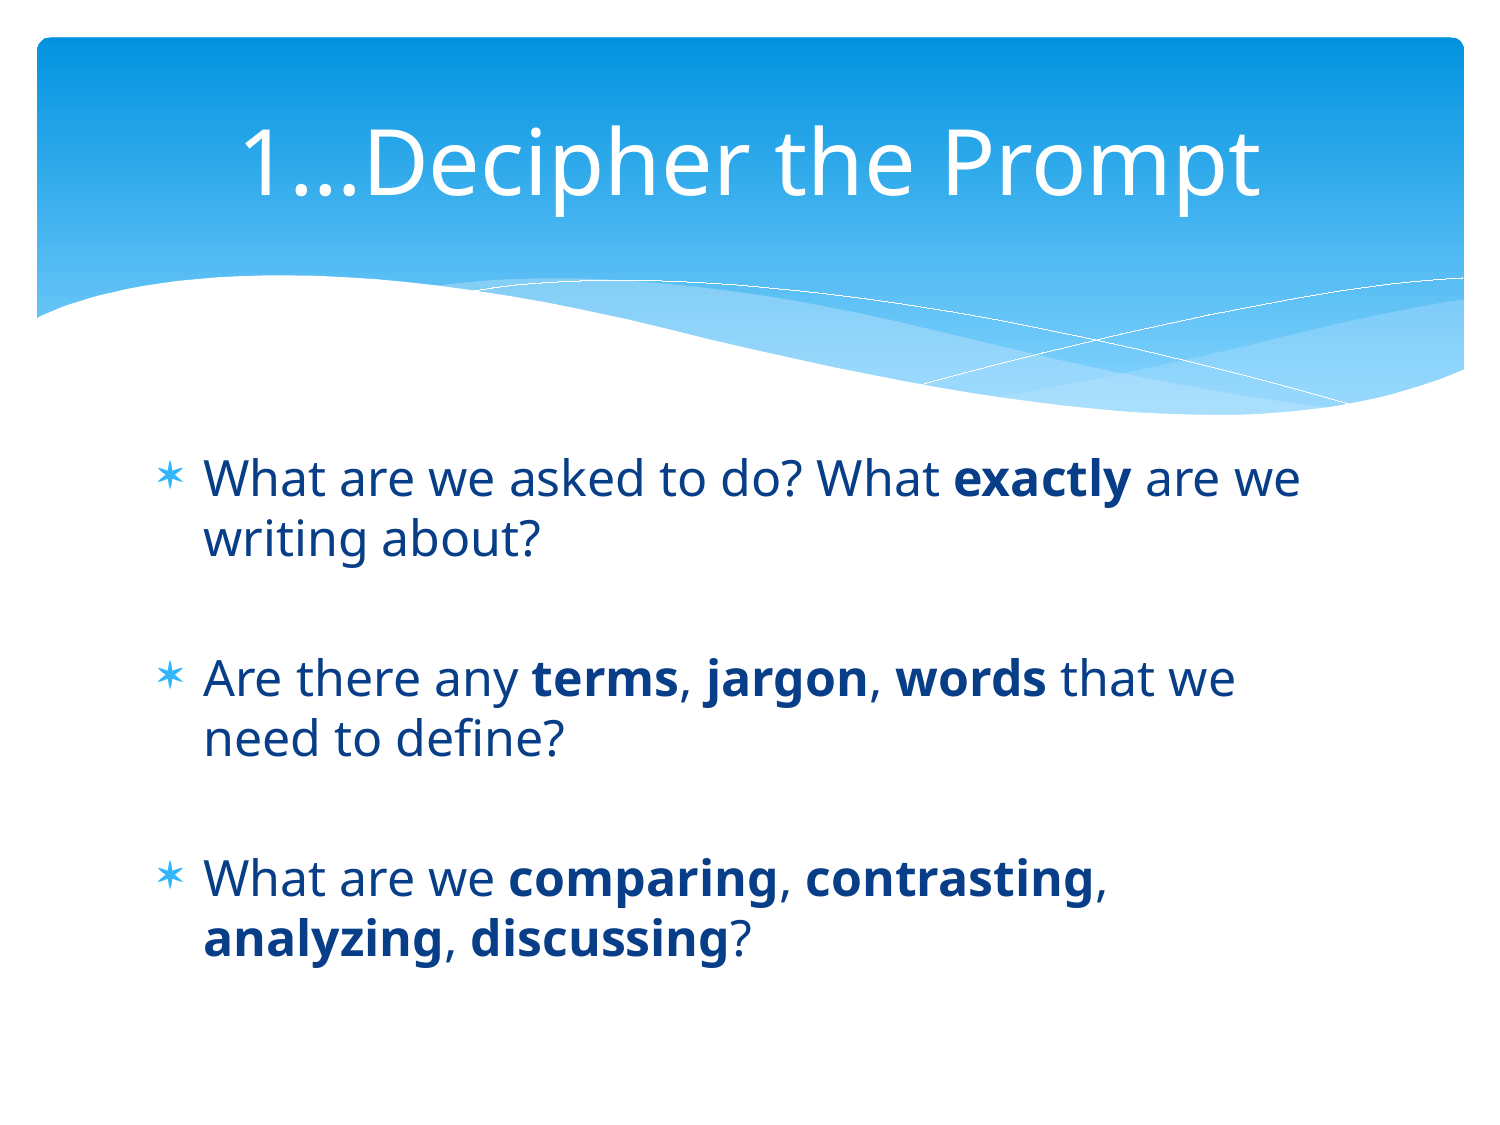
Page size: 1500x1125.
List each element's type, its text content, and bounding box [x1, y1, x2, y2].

title 1…Decipher the Prompt [75, 55, 1425, 261]
list What are we asked to do? What exactly are we writing about? Are there any terms, jargon, words that we need to define? What are we comparing, contrasting, analyzing, discussing? [143, 438, 1359, 1005]
